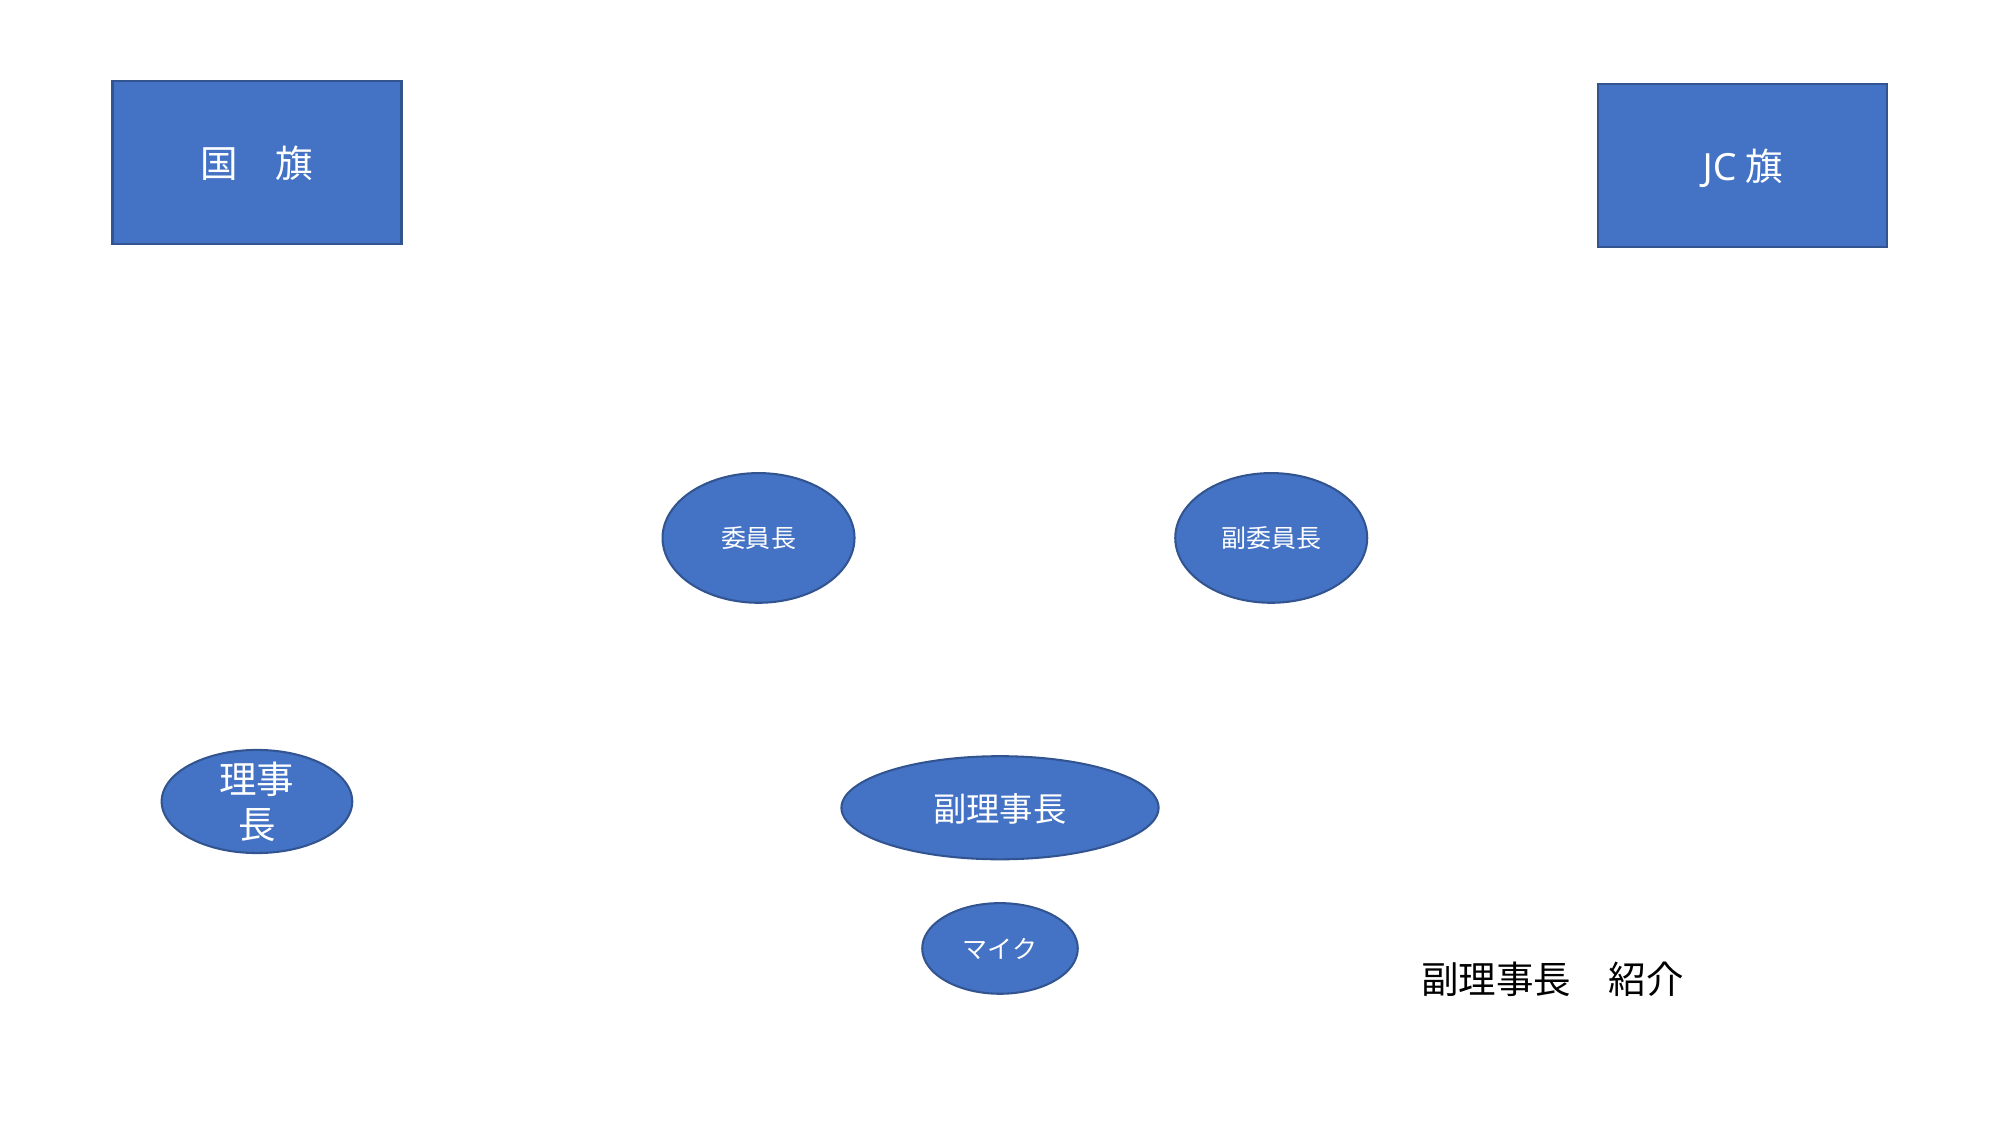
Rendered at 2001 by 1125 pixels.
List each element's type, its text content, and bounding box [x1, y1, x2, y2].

text_box JC旗 [1597, 83, 1888, 248]
text_box 国 旗 [111, 80, 403, 245]
text_box 副理事長 [840, 755, 1160, 861]
text_box マイク [921, 902, 1079, 995]
text_box 副理事長 紹介 [1406, 948, 1780, 1054]
text_box 理事長 [160, 748, 354, 855]
text_box 委員長 [661, 472, 856, 604]
text_box 副委員長 [1174, 472, 1369, 604]
